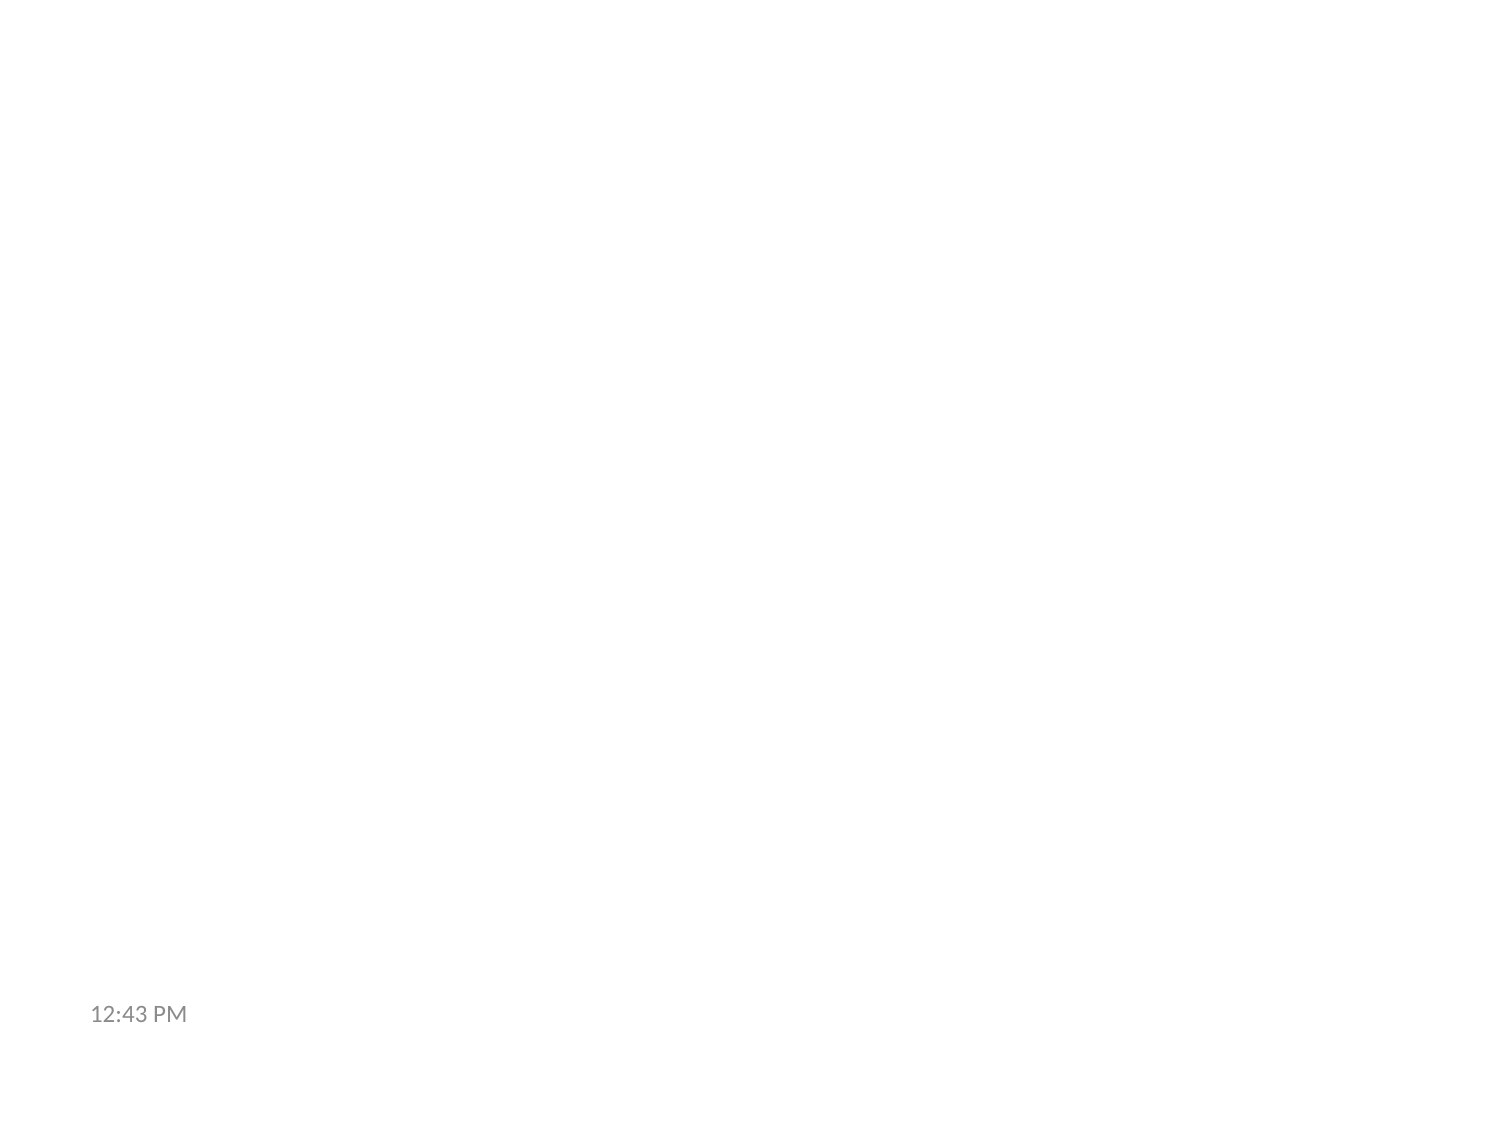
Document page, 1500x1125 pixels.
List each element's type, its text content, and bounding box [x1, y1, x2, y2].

text_box 3:35 PM [75, 982, 425, 1043]
